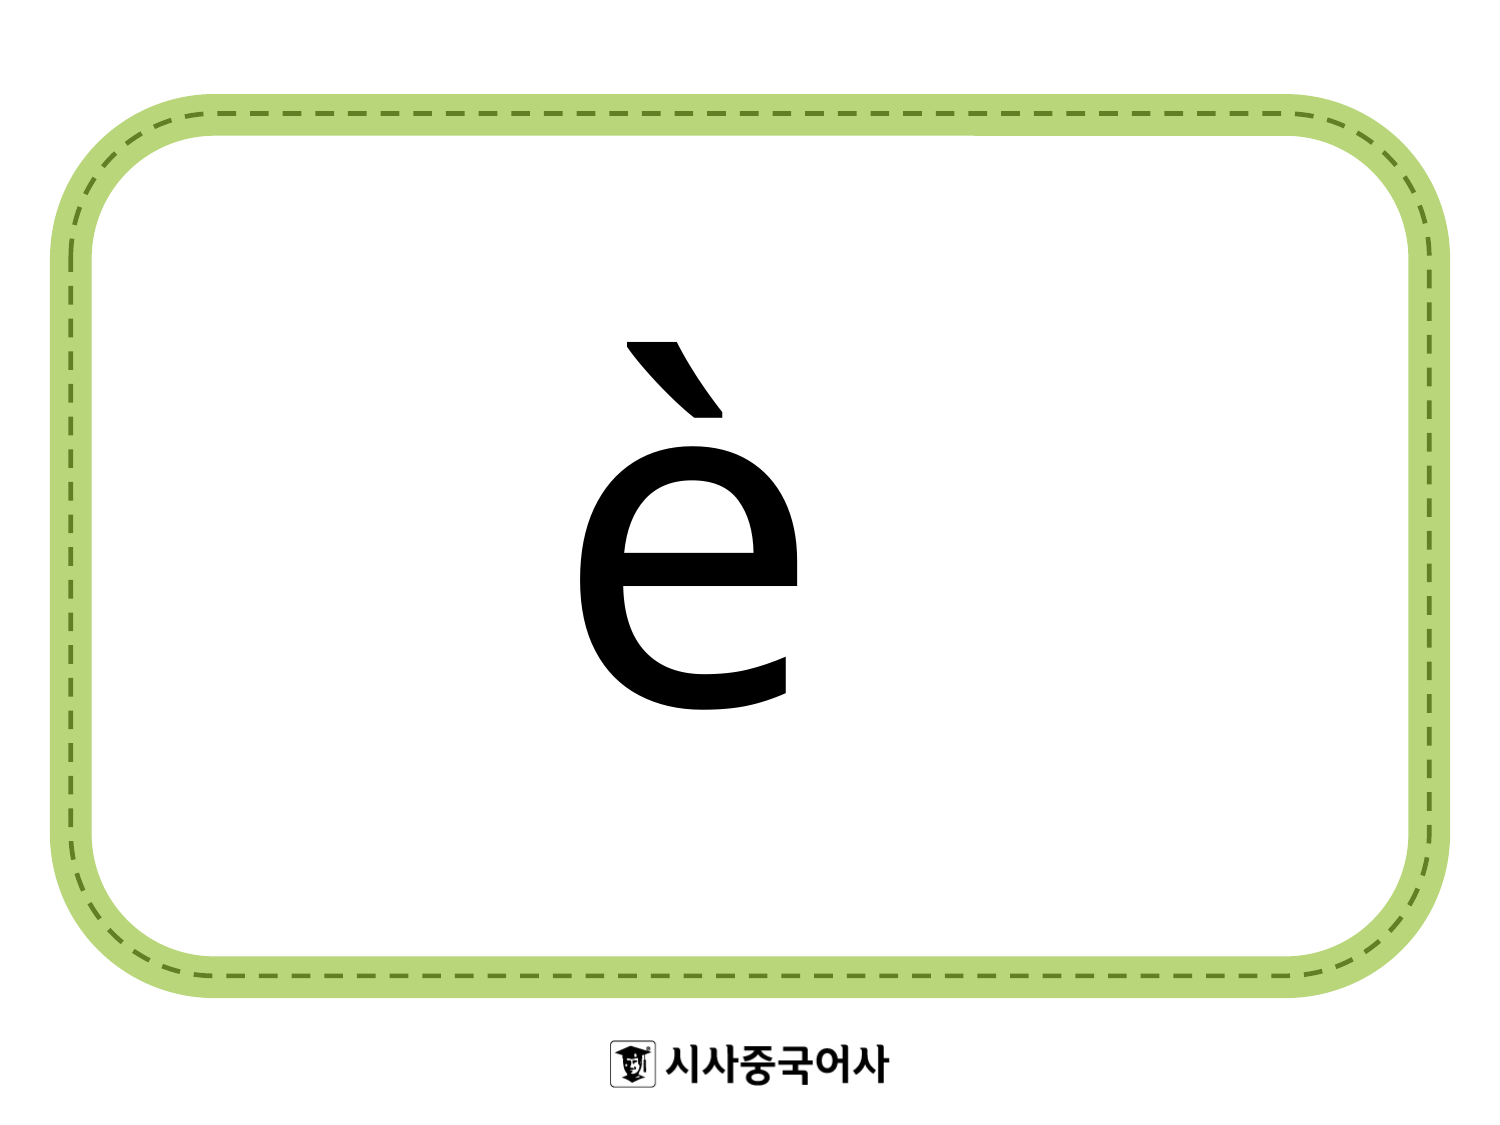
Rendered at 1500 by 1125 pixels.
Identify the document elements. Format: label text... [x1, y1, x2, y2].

text_box è [145, 189, 1354, 853]
picture [602, 1034, 898, 1094]
